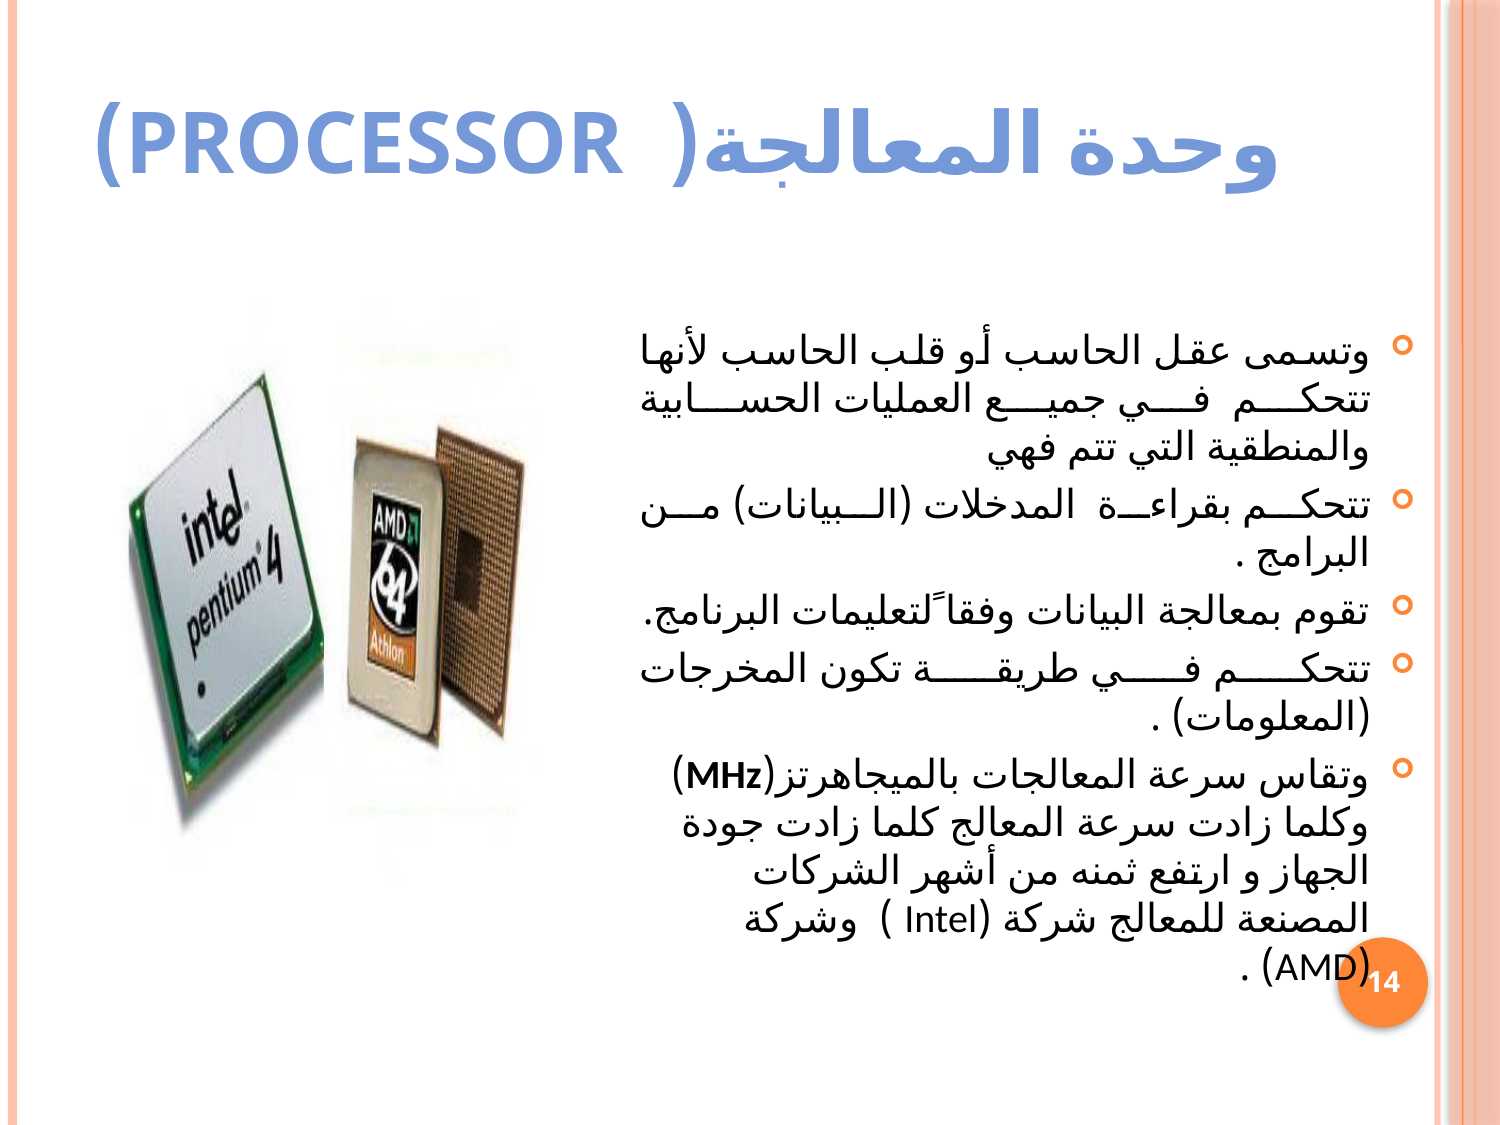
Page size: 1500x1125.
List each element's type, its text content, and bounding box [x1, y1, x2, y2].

title وحدة المعالجة( processor) [75, 45, 1300, 233]
slide_number 14 [1333, 940, 1434, 1027]
list وتسمى عقل الحاسب أو قلب الحاسب لأنها تتحكم في جميع العمليات الحسابية والمنطقية التي تتم فهي تتحكم بقراءة المدخلات (البيانات) من البرامج . تقوم بمعالجة البيانات وفقا ًلتعليمات البرنامج. تتحكم في طريقة تكون المخرجات (المعلومات) . وتقاس سرعة المعالجات بالميجاهرتز(MHz) وكلما زادت سرعة المعالج كلما زادت جودة الجهاز و ارتفع ثمنه من أشهر الشركات المصنعة للمعالج شركة (Intel ) وشركة (AMD) . [624, 317, 1425, 1038]
picture [111, 299, 538, 889]
